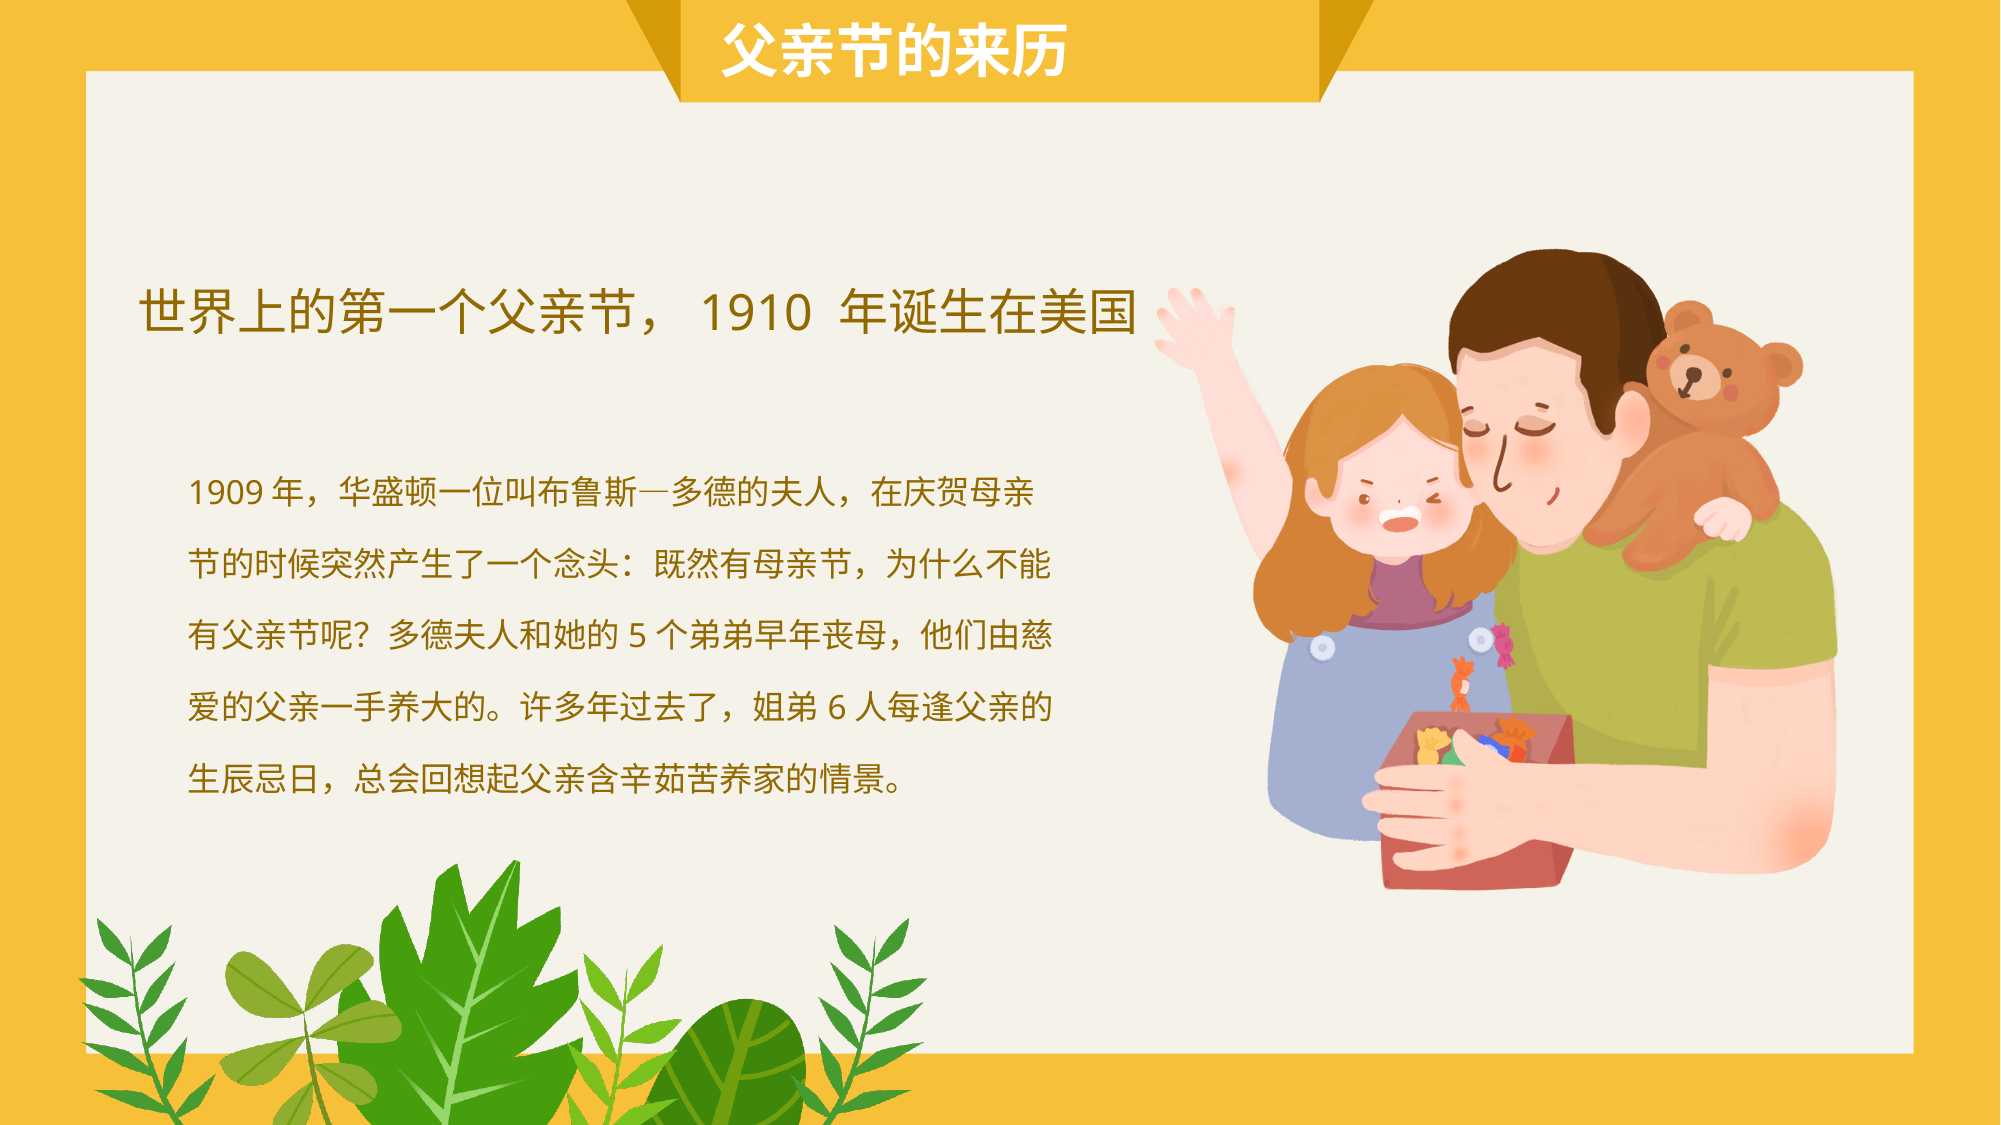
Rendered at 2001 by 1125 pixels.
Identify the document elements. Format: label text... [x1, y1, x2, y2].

text_box 1909年，华盛顿一位叫布鲁斯—多德的夫人，在庆贺母亲节的时候突然产生了一个念头：既然有母亲节，为什么不能有父亲节呢？多德夫人和她的5个弟弟早年丧母，他们由慈爱的父亲一手养大的。许多年过去了，姐弟6人每逢父亲的生辰忌日，总会回想起父亲含辛茹苦养家的情景。 [173, 431, 953, 887]
picture [953, 209, 2000, 1000]
text_box 世界上的第一个父亲节，1910 年诞生在美国 [122, 273, 953, 348]
picture [69, 823, 936, 1125]
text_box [623, 0, 1377, 103]
